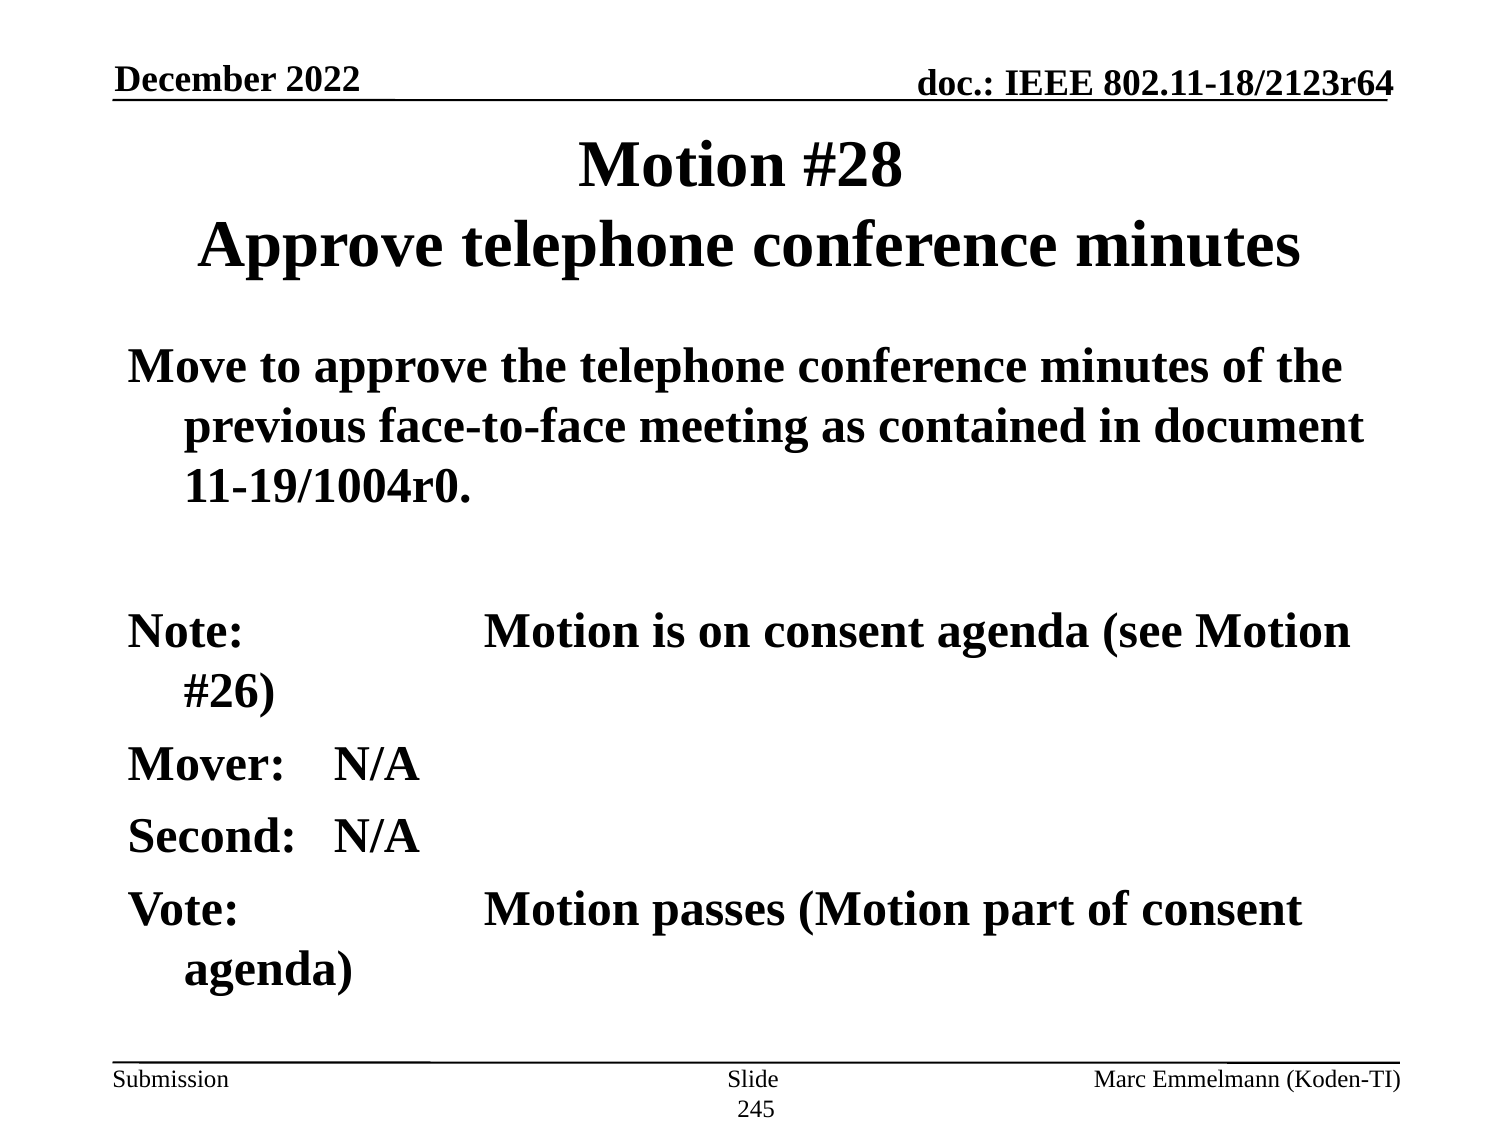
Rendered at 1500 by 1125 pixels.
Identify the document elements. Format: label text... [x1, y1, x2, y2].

slide_number Slide 245 [712, 1061, 800, 1123]
title Motion #28 Approve telephone conference minutes [112, 112, 1388, 288]
list Move to approve the telephone conference minutes of the previous face-to-face meeting as contained in document 11-19/1004r0. Note: Motion is on consent agenda (see Motion #26) Mover: N/A Second: N/A Vote: Motion passes (Motion part of consent agenda) [112, 324, 1388, 1000]
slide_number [114, 54, 423, 100]
footer Marc Emmelmann (Koden-TI) [878, 1061, 1402, 1093]
